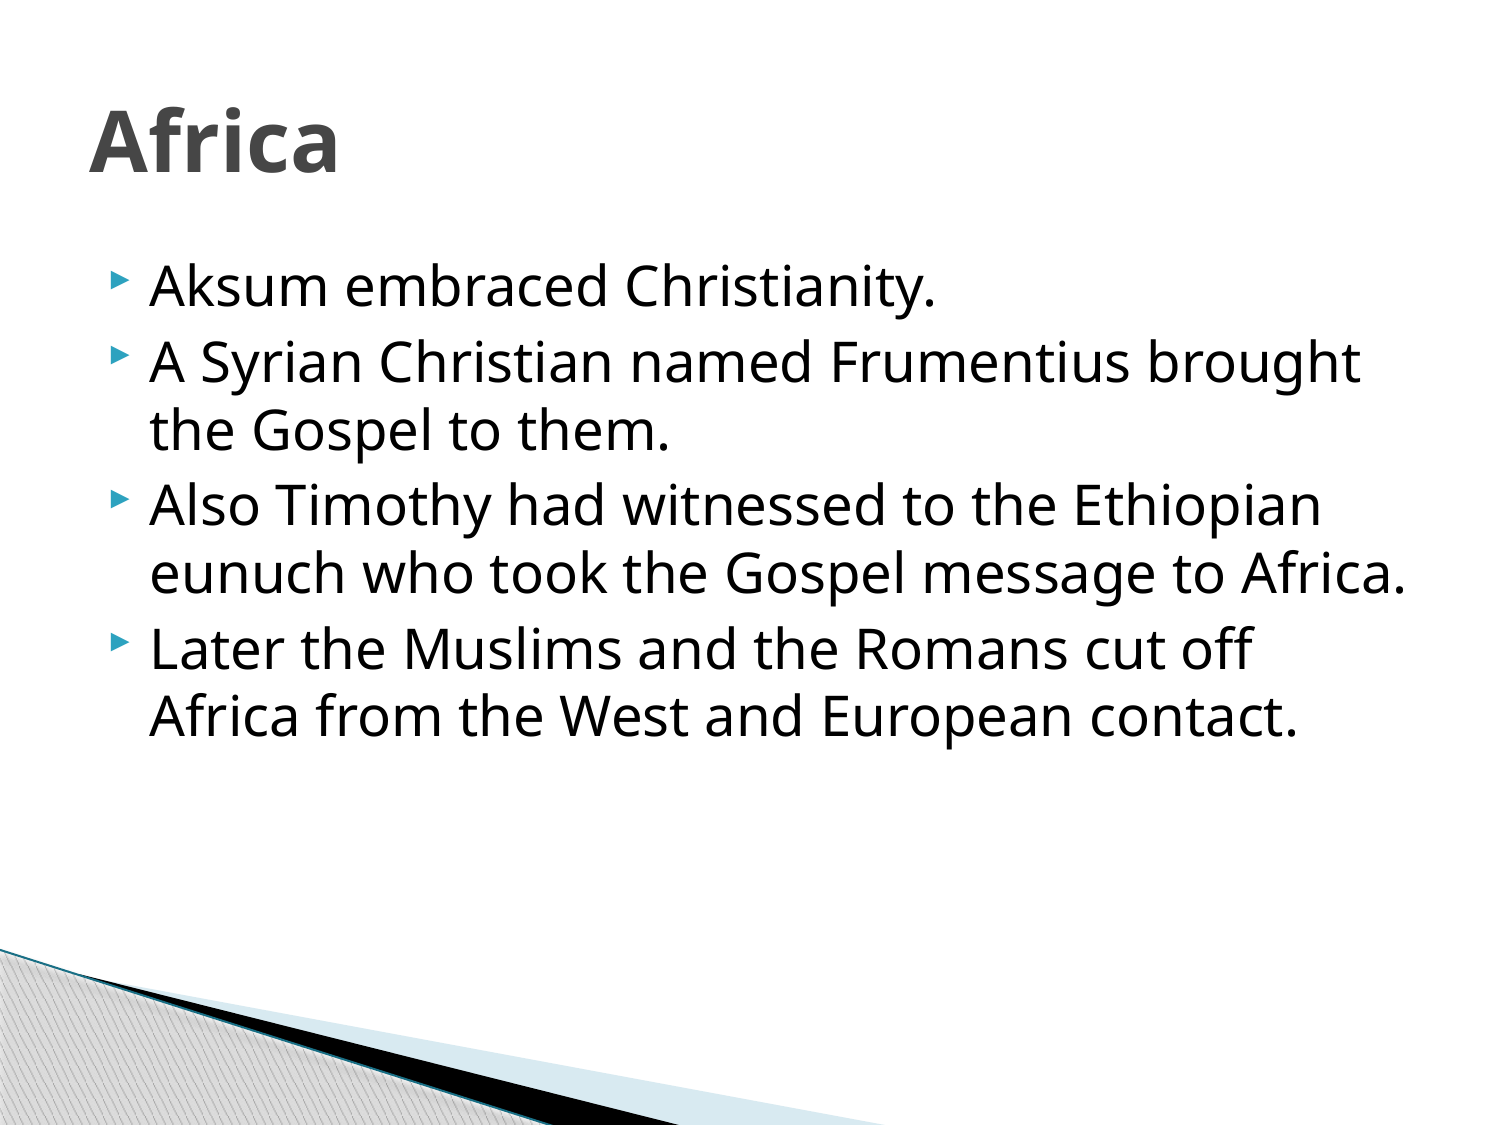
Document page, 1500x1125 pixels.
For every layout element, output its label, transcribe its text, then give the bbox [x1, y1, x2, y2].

title Africa [75, 45, 1425, 233]
list Aksum embraced Christianity. A Syrian Christian named Frumentius brought the Gospel to them. Also Timothy had witnessed to the Ethiopian eunuch who took the Gospel message to Africa. Later the Muslims and the Romans cut off Africa from the West and European contact. [75, 243, 1425, 986]
